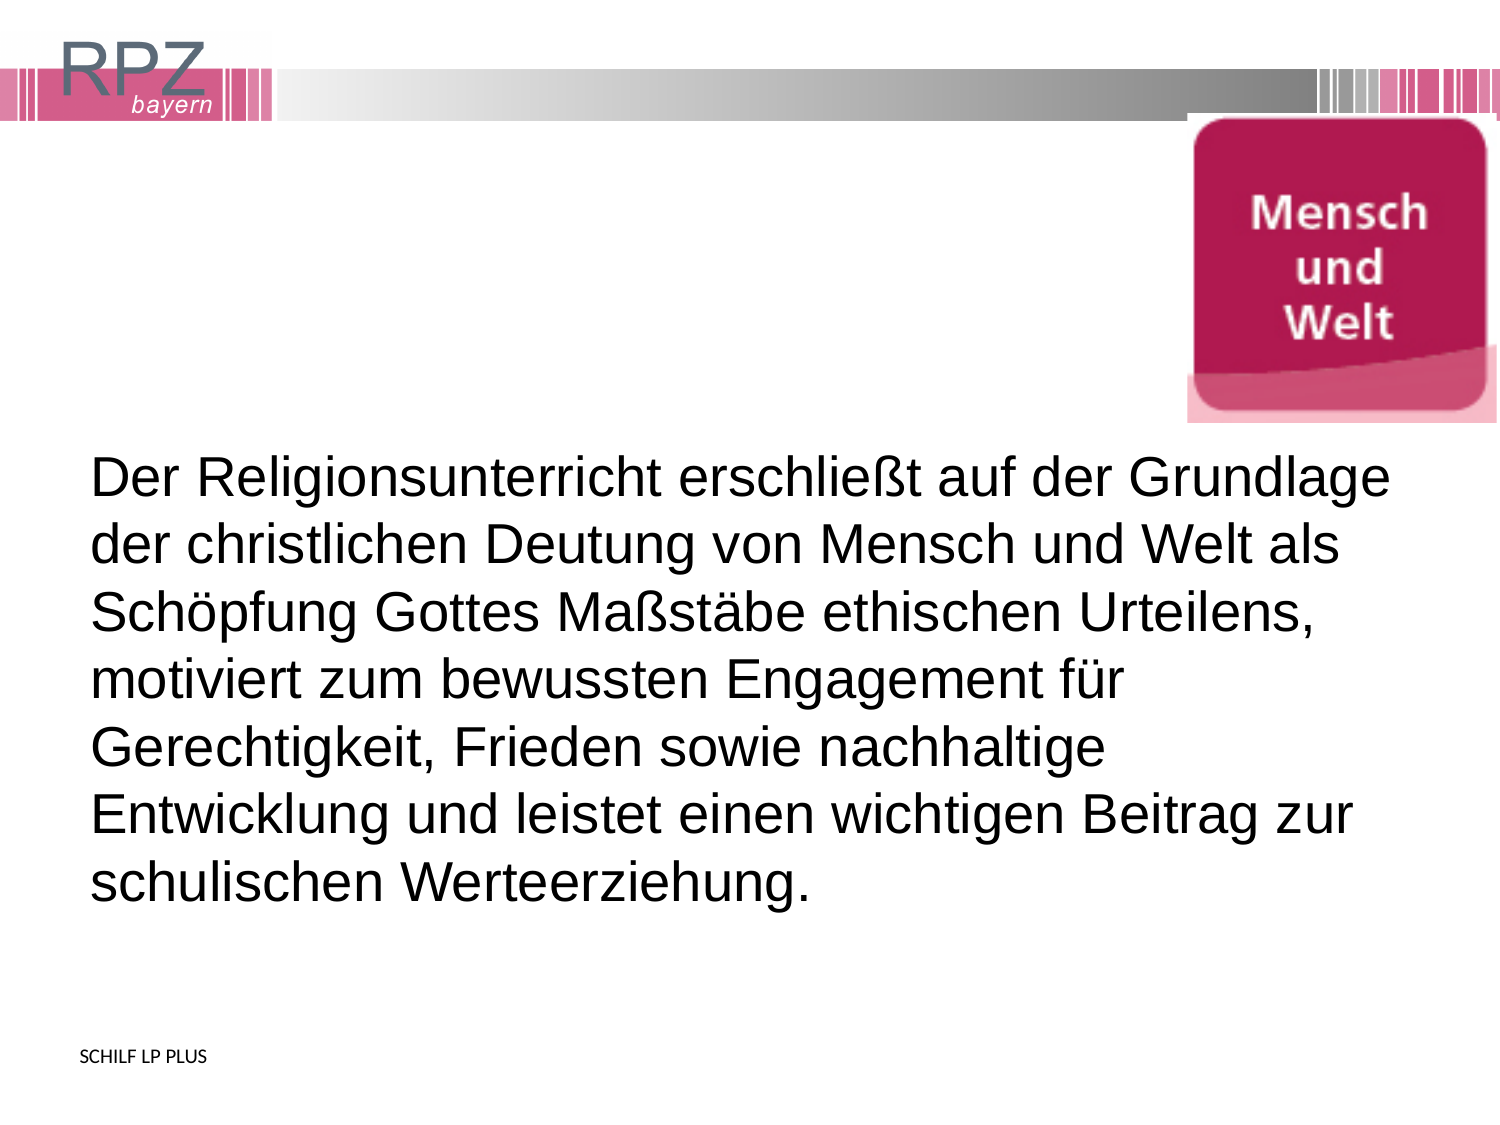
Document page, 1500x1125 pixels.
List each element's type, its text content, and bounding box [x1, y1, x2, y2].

list Der Religionsunterricht erschließt auf der Grundlage der christlichen Deutung von Mensch und Welt als Schöpfung Gottes Maßstäbe ethischen Urteilens, motiviert zum bewussten Engagement für Gerechtigkeit, Frieden sowie nachhaltige Entwicklung und leistet einen wichtigen Beitrag zur schulischen Werteerziehung. [75, 262, 1425, 1005]
picture [1187, 69, 1500, 424]
picture [0, 31, 272, 121]
